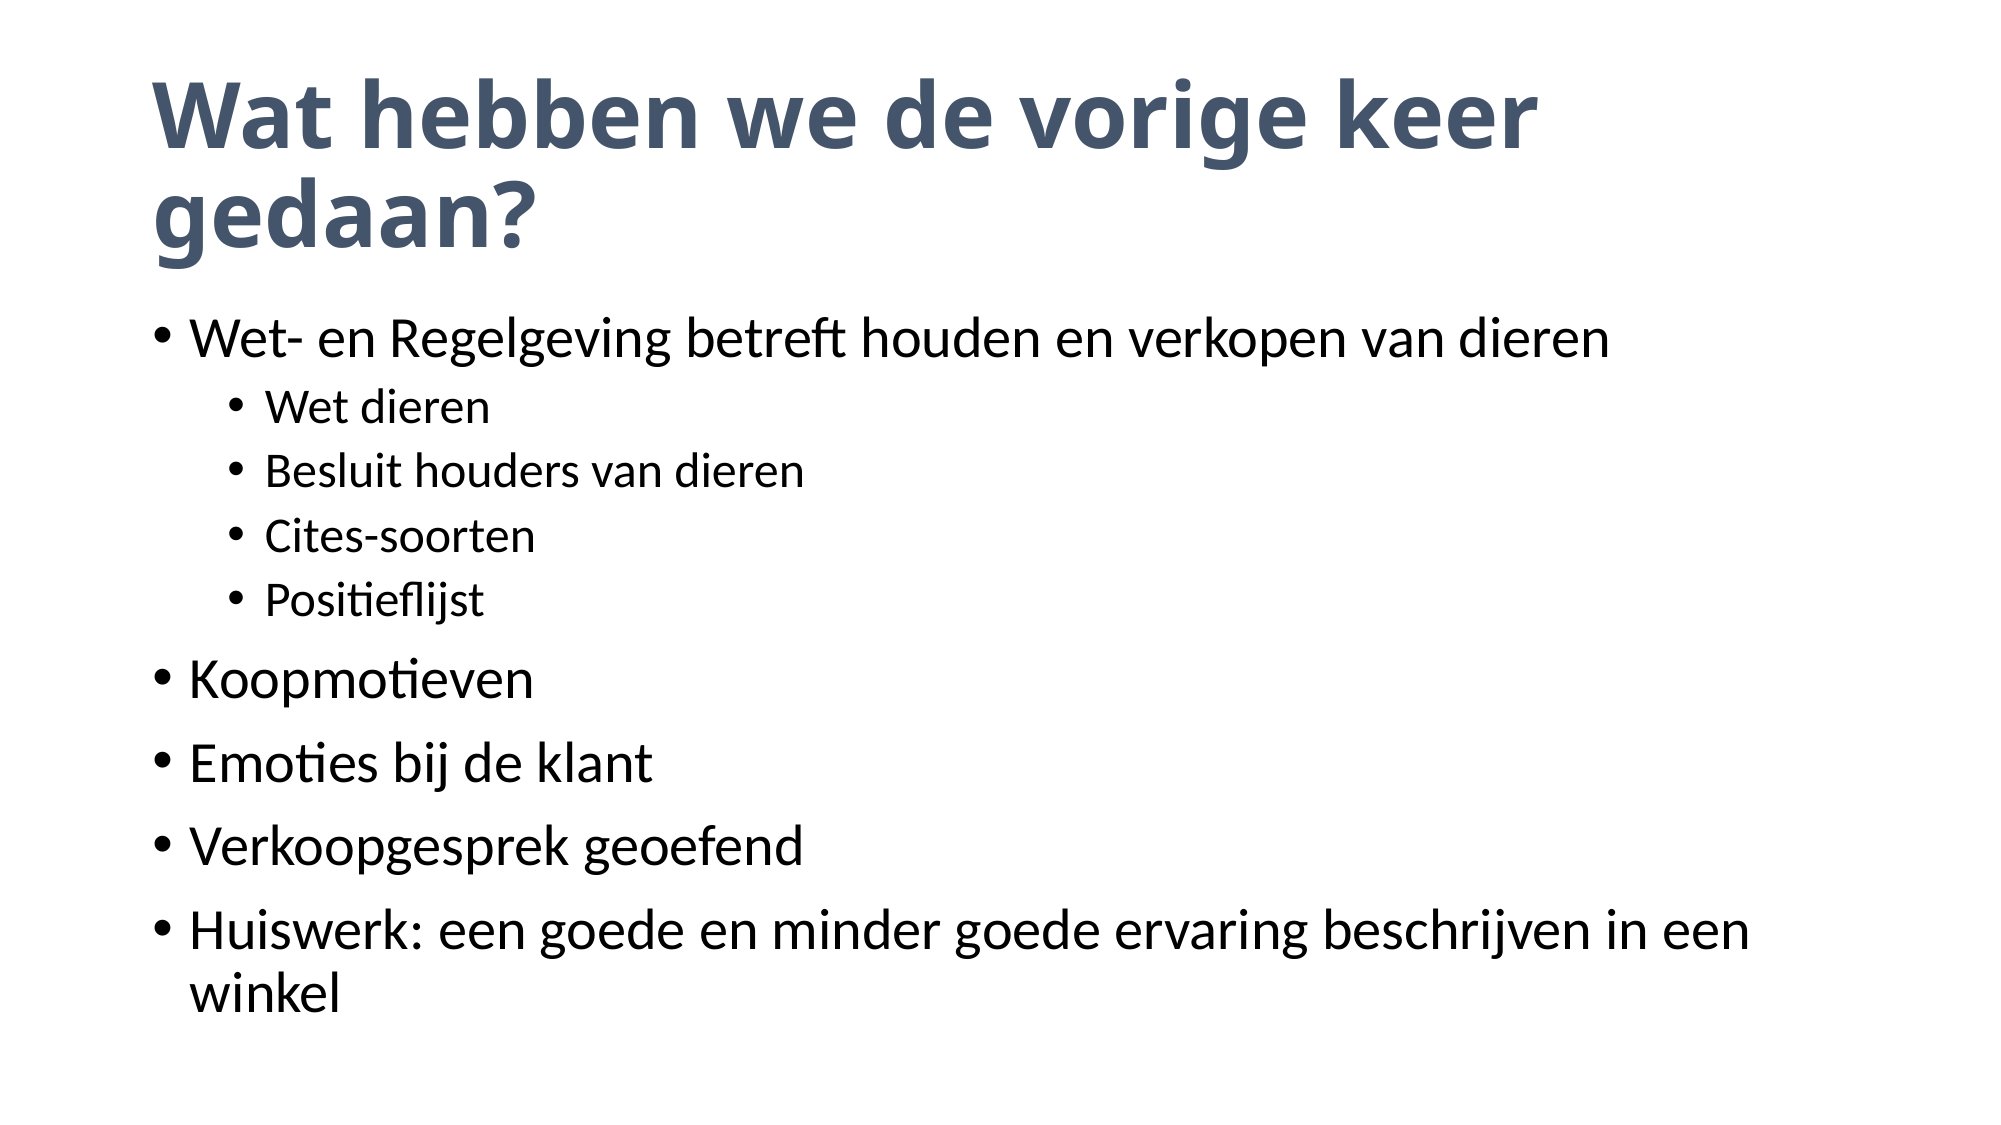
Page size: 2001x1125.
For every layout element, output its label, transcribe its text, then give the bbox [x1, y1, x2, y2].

title Wat hebben we de vorige keer gedaan? [137, 59, 1863, 278]
list Wet- en Regelgeving betreft houden en verkopen van dieren Wet dieren Besluit houders van dieren Cites-soorten Positieflijst Koopmotieven Emoties bij de klant Verkoopgesprek geoefend Huiswerk: een goede en minder goede ervaring beschrijven in een winkel [137, 299, 1863, 1078]
